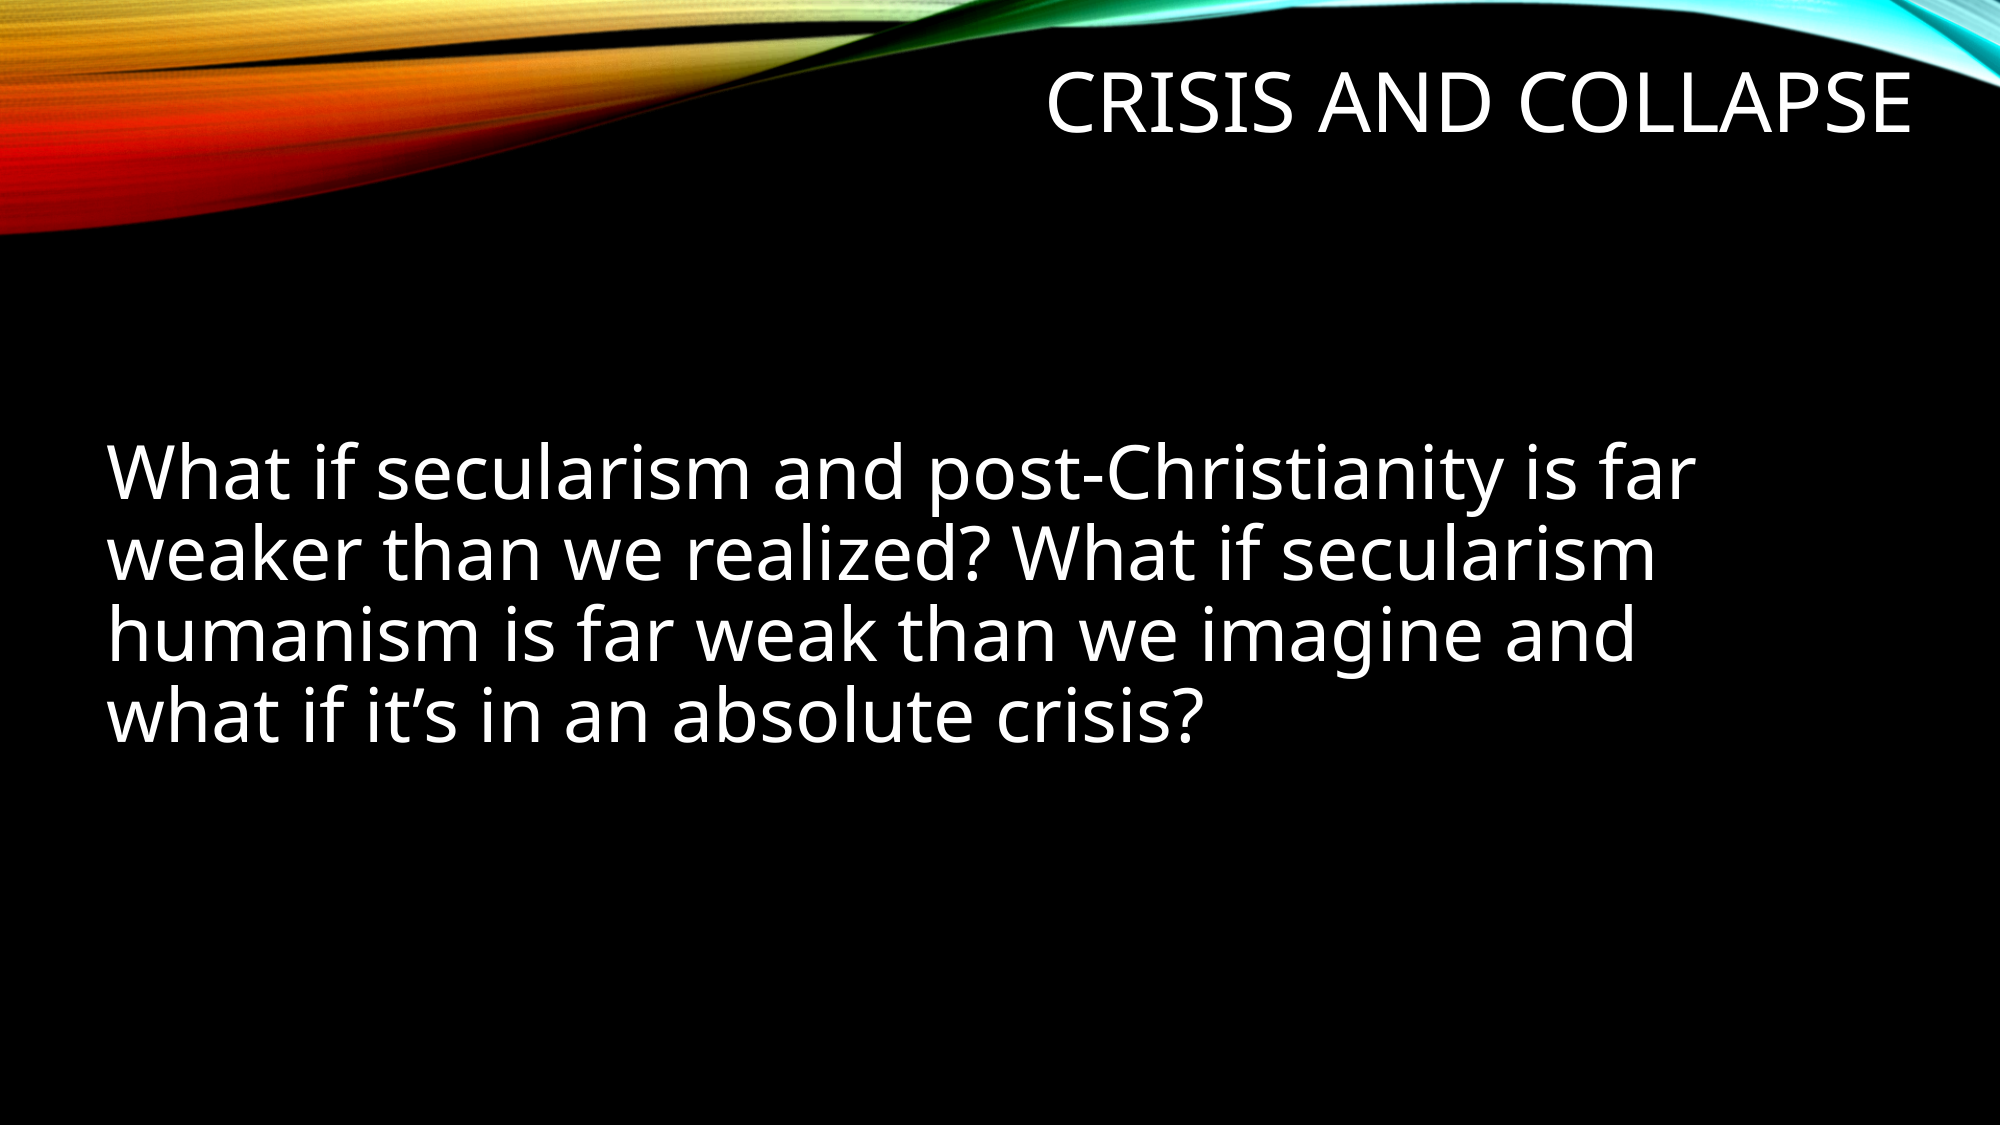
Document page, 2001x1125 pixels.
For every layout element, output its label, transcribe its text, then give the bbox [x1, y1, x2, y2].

list What if secularism and post-Christianity is far weaker than we realized? What if secularism humanism is far weak than we imagine and what if it’s in an absolute crisis? [91, 214, 1769, 1125]
picture [0, 0, 2000, 237]
title CRISIS and COLLAPSE [540, 0, 1953, 213]
